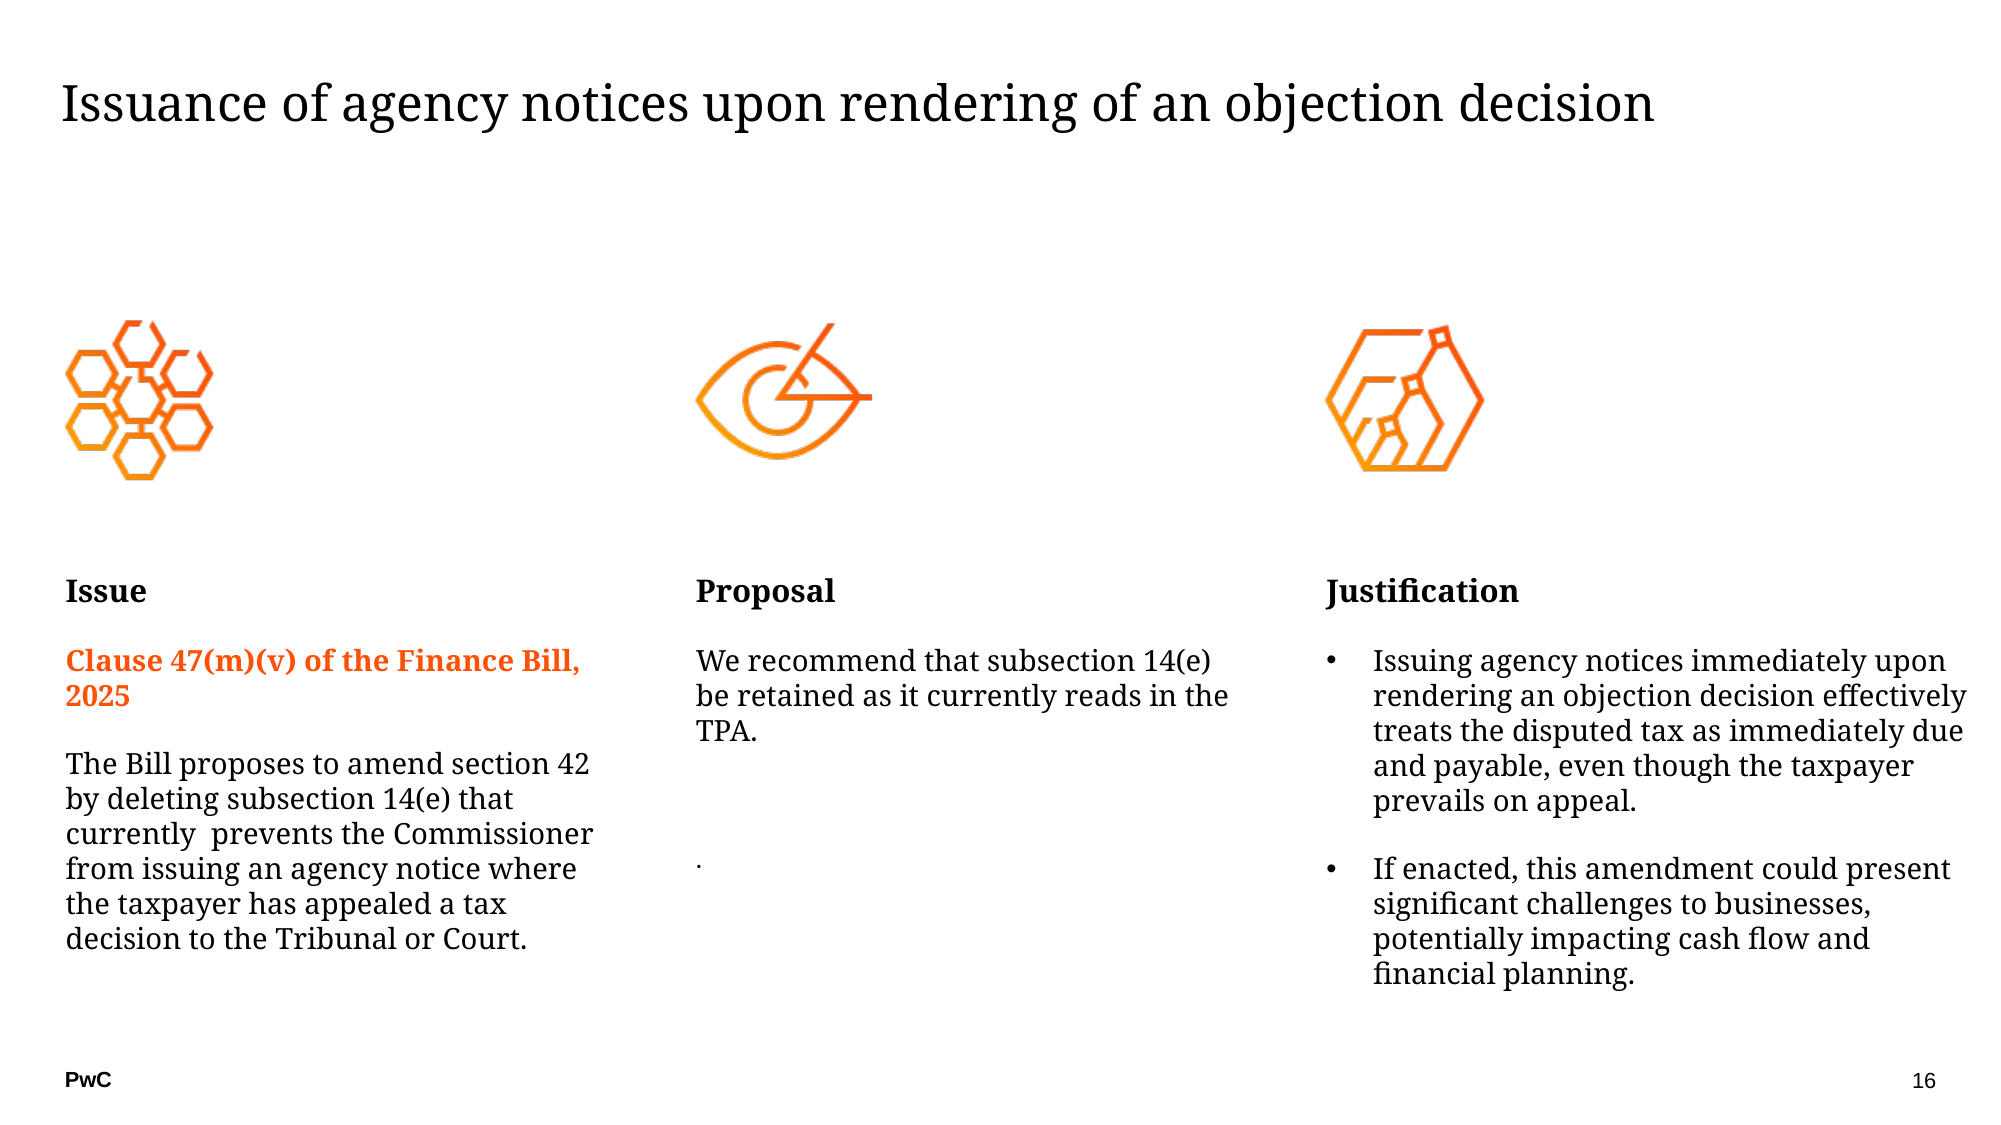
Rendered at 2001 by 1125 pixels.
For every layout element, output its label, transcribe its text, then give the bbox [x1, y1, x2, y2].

slide_number 16 [1887, 1066, 1936, 1093]
text_box Issuance of agency notices upon rendering of an objection decision [46, 64, 1883, 140]
picture [1310, 306, 1499, 495]
text_box Proposal We recommend that subsection 14(e) be retained as it currently reads in the TPA. . [695, 571, 1234, 975]
text_box Issue Clause 47(m)(v) of the Finance Bill, 2025 The Bill proposes to amend section 42 by deleting subsection 14(e) that currently prevents the Commissioner from issuing an agency notice where the taxpayer has appealed a tax decision to the Tribunal or Court. [65, 571, 604, 975]
text_box Justification Issuing agency notices immediately upon rendering an objection decision effectively treats the disputed tax as immediately due and payable, even though the taxpayer prevails on appeal. If enacted, this amendment could present significant challenges to businesses, potentially impacting cash flow and financial planning. [1326, 571, 1975, 1099]
picture [45, 306, 234, 495]
picture [689, 306, 879, 495]
